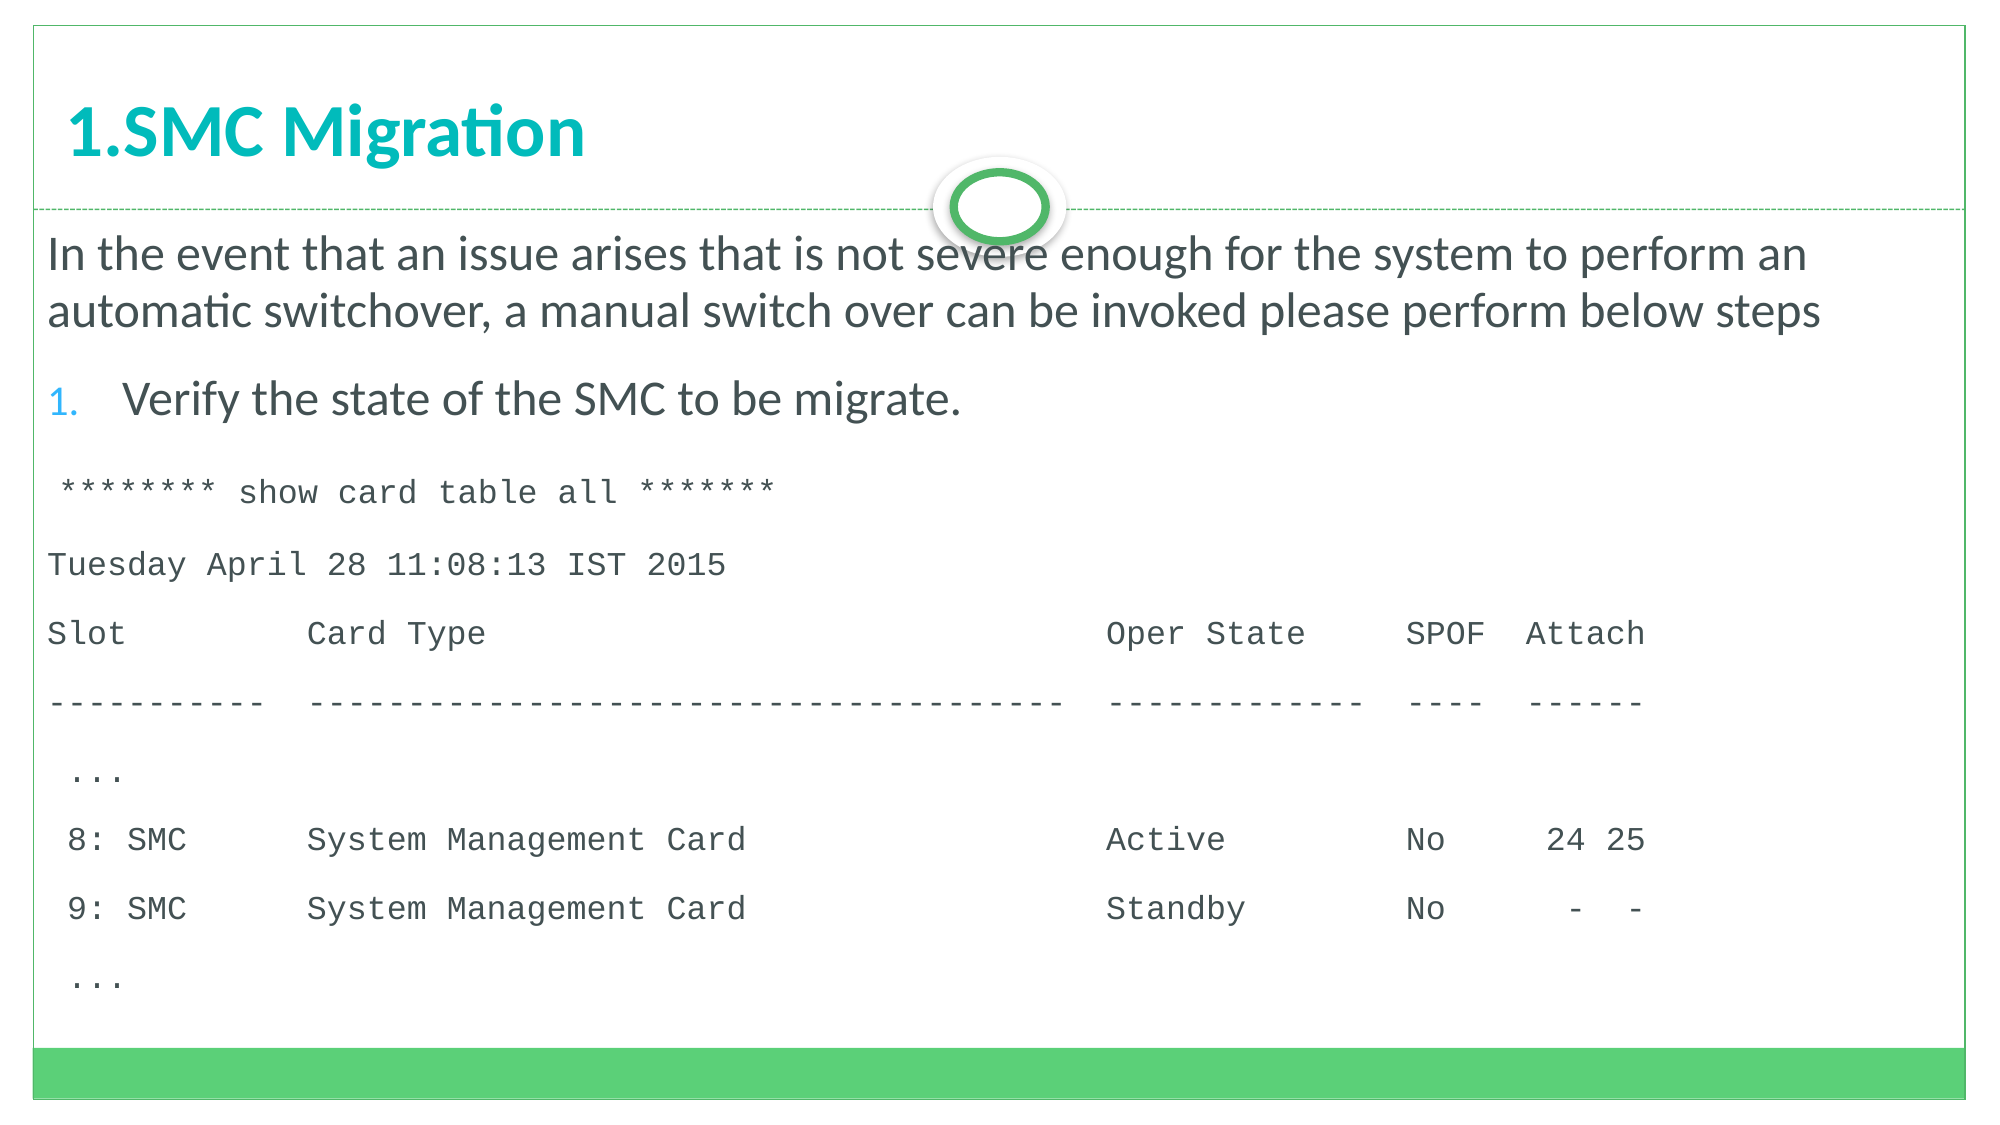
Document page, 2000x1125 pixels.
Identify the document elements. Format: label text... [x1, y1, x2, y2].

title 1.SMC Migration [51, 130, 1928, 268]
list In the event that an issue arises that is not severe enough for the system to perform an automatic switchover, a manual switch over can be invoked please perform below steps Verify the state of the SMC to be migrate. ******** show card table all ******* Tuesday April 28 11:08:13 IST 2015 Slot Card Type Oper State SPOF Attach ----------- -------------------------------------- ------------- ---- ------ ... 8: SMC System Management Card Active No 24 25 9: SMC System Management Card Standby No - - ... [32, 217, 1907, 1033]
